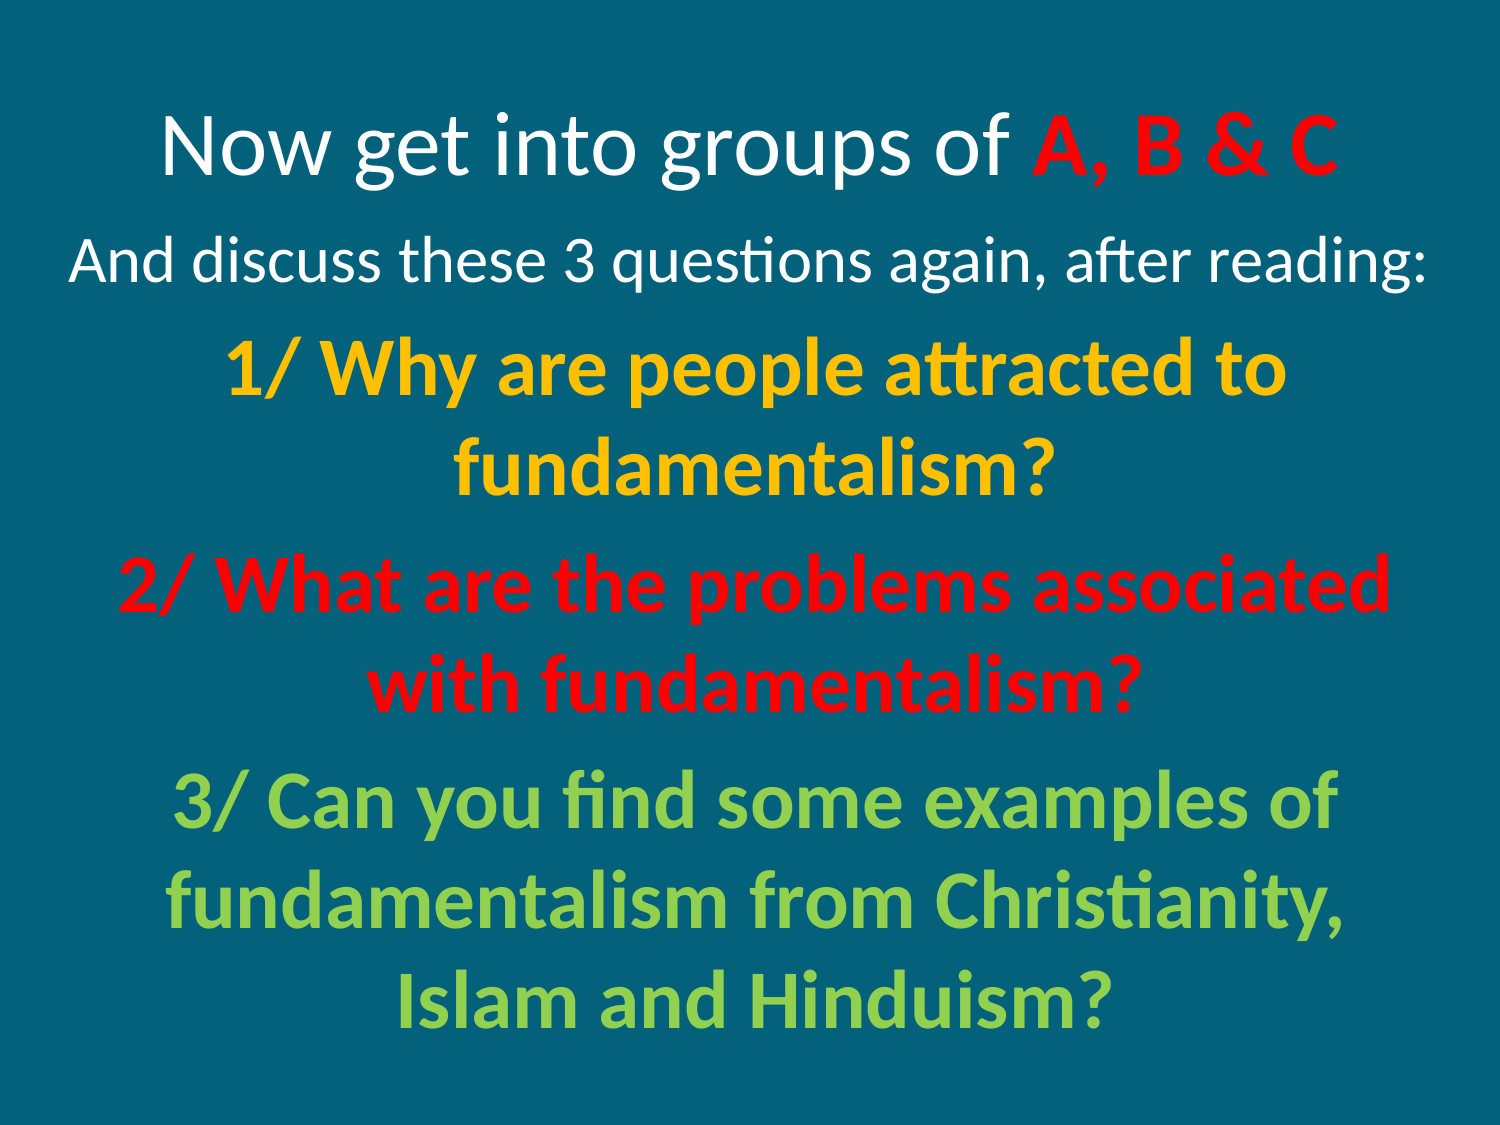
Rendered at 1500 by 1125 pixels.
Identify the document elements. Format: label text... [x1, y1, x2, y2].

title Now get into groups of A, B & C [75, 45, 1425, 208]
list And discuss these 3 questions again, after reading: 1/ Why are people attracted to fundamentalism? 2/ What are the problems associated with fundamentalism? 3/ Can you find some examples of fundamentalism from Christianity, Islam and Hinduism? [53, 208, 1459, 1083]
